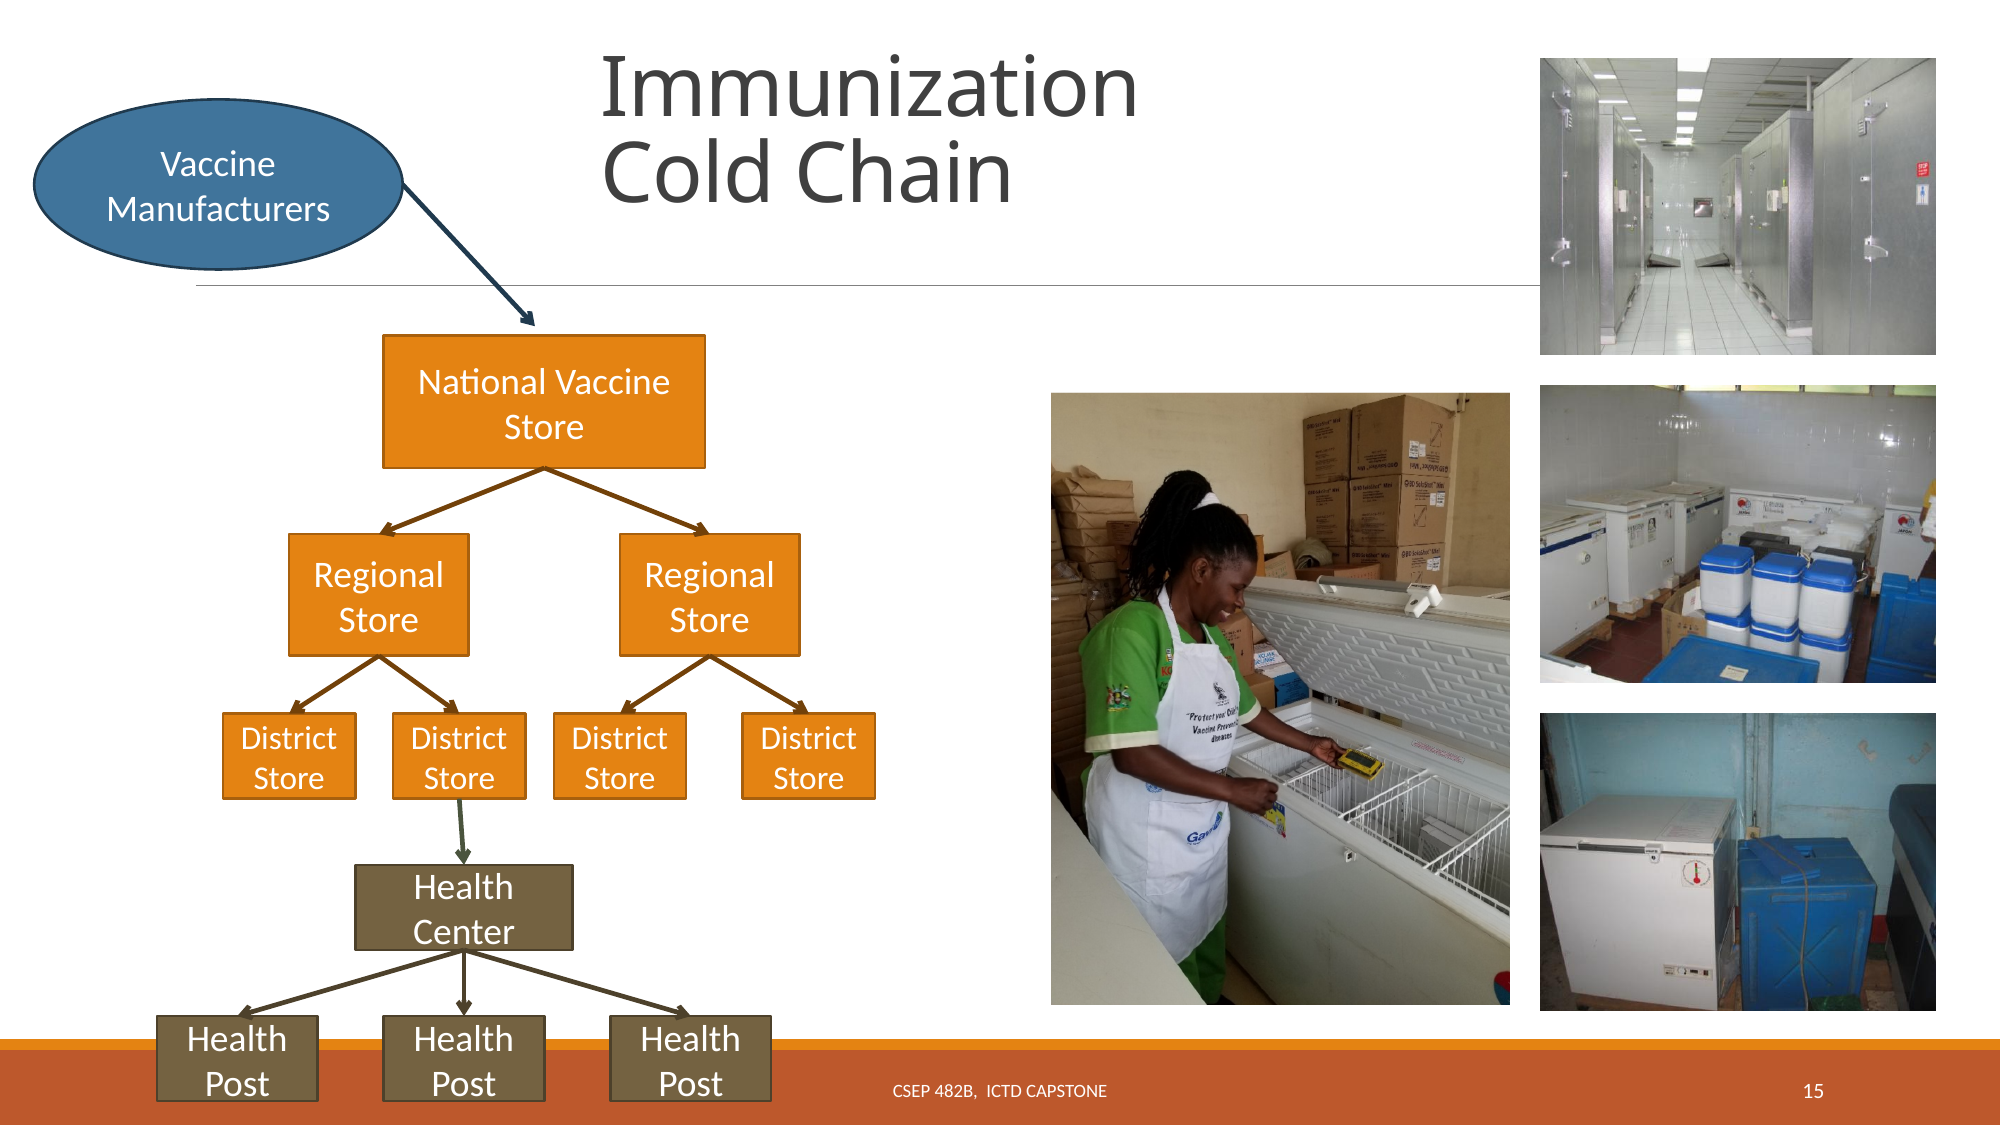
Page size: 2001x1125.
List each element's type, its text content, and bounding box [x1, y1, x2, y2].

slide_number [180, 1059, 586, 1120]
text_box Regional Store [619, 533, 801, 654]
slide_number 15 [1624, 1059, 1840, 1120]
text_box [472, 949, 692, 1017]
text_box Health Post [609, 1015, 772, 1102]
title Immunization Cold Chain [585, 39, 1325, 227]
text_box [619, 655, 711, 715]
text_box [378, 655, 460, 715]
text_box District Store [392, 712, 527, 800]
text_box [458, 798, 465, 866]
text_box National Vaccine Store [382, 334, 706, 464]
footer CSEP 482B, ICTD Capstone [604, 1059, 1396, 1120]
text_box District Store [741, 712, 876, 800]
text_box Health Post [382, 1025, 546, 1102]
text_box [288, 655, 377, 715]
text_box District Store [553, 712, 687, 800]
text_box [402, 183, 536, 327]
text_box Regional Store [288, 533, 470, 657]
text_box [716, 655, 810, 715]
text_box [551, 467, 711, 535]
picture [972, 385, 1937, 1011]
text_box District Store [222, 712, 357, 800]
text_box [378, 467, 545, 535]
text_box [236, 949, 465, 1017]
text_box Health Post [156, 1015, 319, 1102]
picture [1540, 57, 1937, 355]
text_box Vaccine Manufacturers [32, 98, 404, 271]
text_box Health Center [354, 864, 574, 946]
